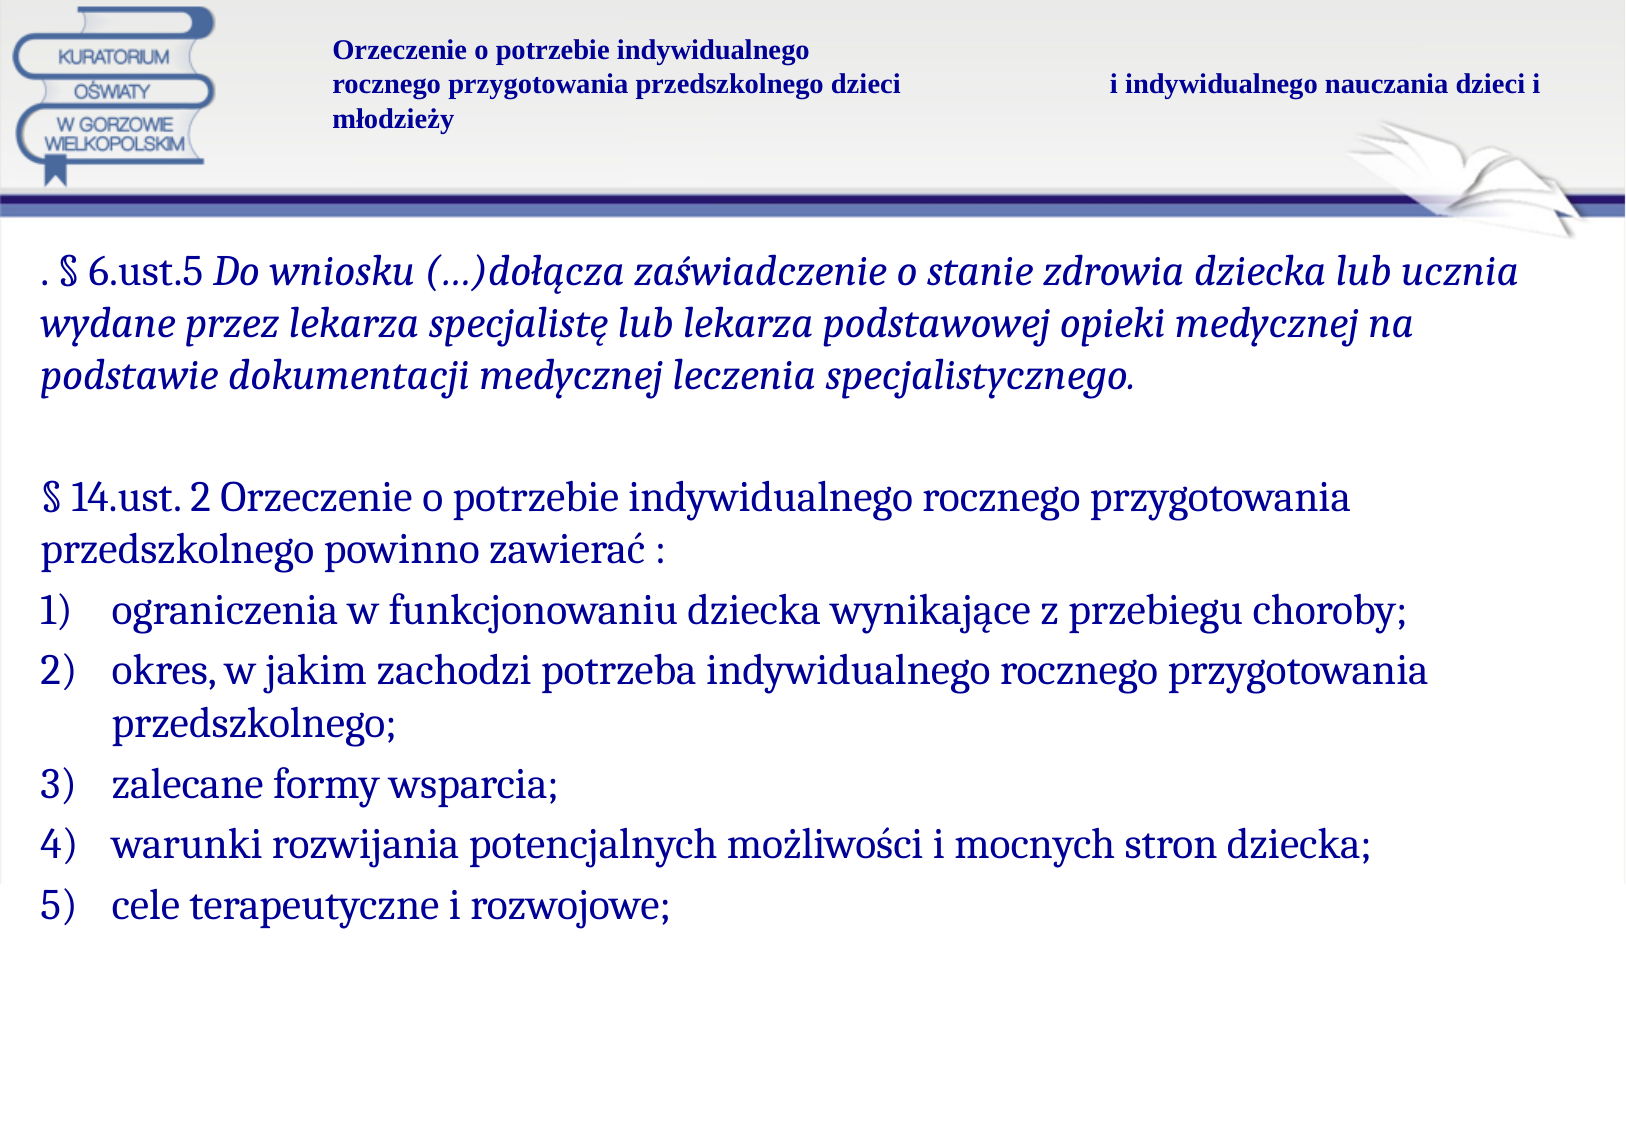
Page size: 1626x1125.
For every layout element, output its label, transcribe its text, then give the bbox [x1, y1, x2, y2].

list . § 6.ust.5 Do wniosku (…)dołącza zaświadczenie o stanie zdrowia dziecka lub ucznia wydane przez lekarza specjalistę lub lekarza podstawowej opieki medycznej na podstawie dokumentacji medycznej leczenia specjalistycznego. § 14.ust. 2 Orzeczenie o potrzebie indywidualnego rocznego przygotowania przedszkolnego powinno zawierać : ograniczenia w funkcjonowaniu dziecka wynikające z przebiegu choroby; okres, w jakim zachodzi potrzeba indywidualnego rocznego przygotowania przedszkolnego; zalecane formy wsparcia; warunki rozwijania potencjalnych możliwości i mocnych stron dziecka; cele terapeutyczne i rozwojowe; [25, 234, 1600, 938]
title Orzeczenie o potrzebie indywidualnego rocznego przygotowania przedszkolnego dzieci i indywidualnego nauczania dzieci i młodzieży [317, 23, 1600, 176]
picture [0, 0, 1626, 1125]
